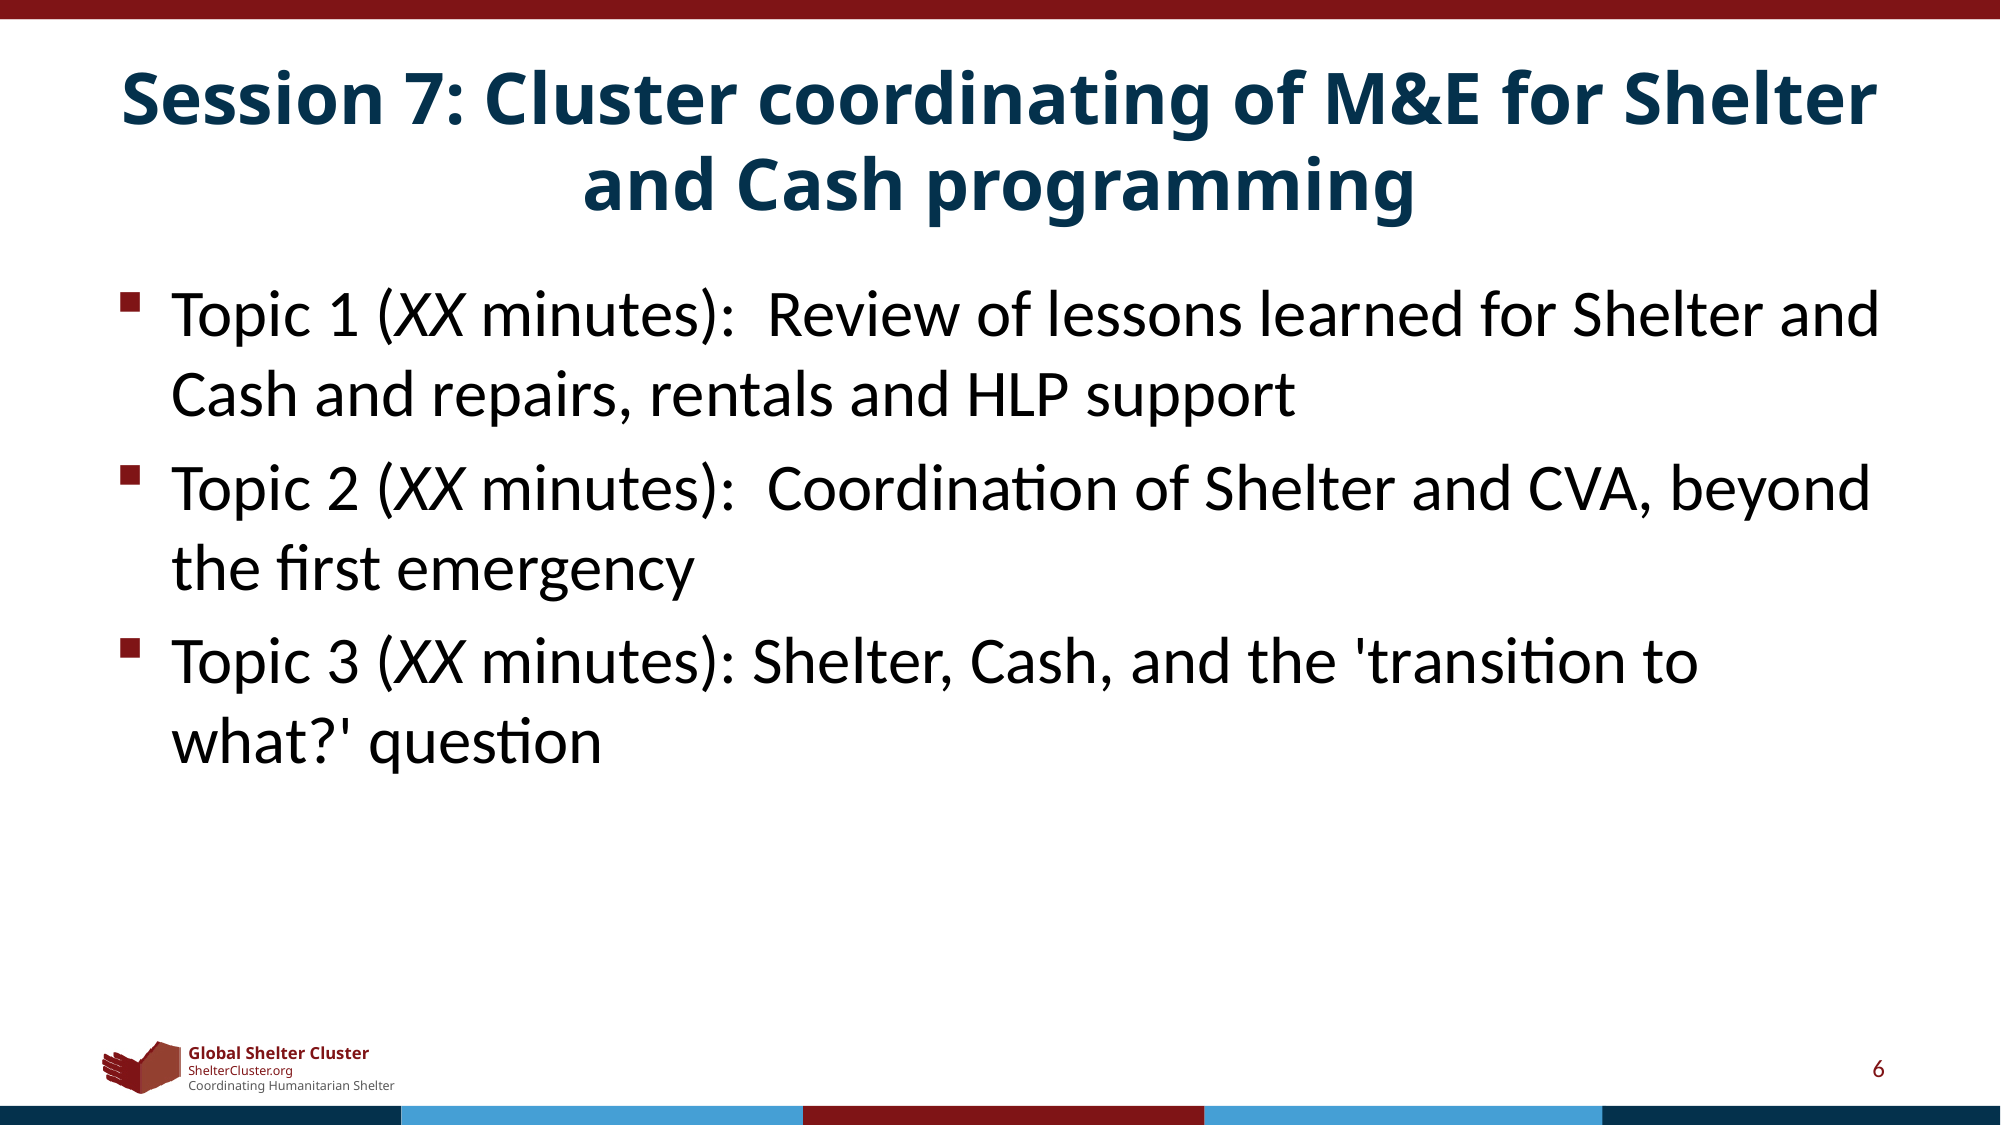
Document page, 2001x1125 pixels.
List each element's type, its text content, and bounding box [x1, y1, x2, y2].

picture [102, 1041, 181, 1094]
list Topic 1 (XX minutes): Review of lessons learned for Shelter and Cash and repairs, rentals and HLP support Topic 2 (XX minutes): Coordination of Shelter and CVA, beyond the first emergency Topic 3 (XX minutes): Shelter, Cash, and the 'transition to what?' question [99, 262, 1900, 1005]
title Session 7: Cluster coordinating of M&E for Shelter and Cash programming [99, 45, 1900, 233]
slide_number 6 [1433, 1037, 1900, 1098]
